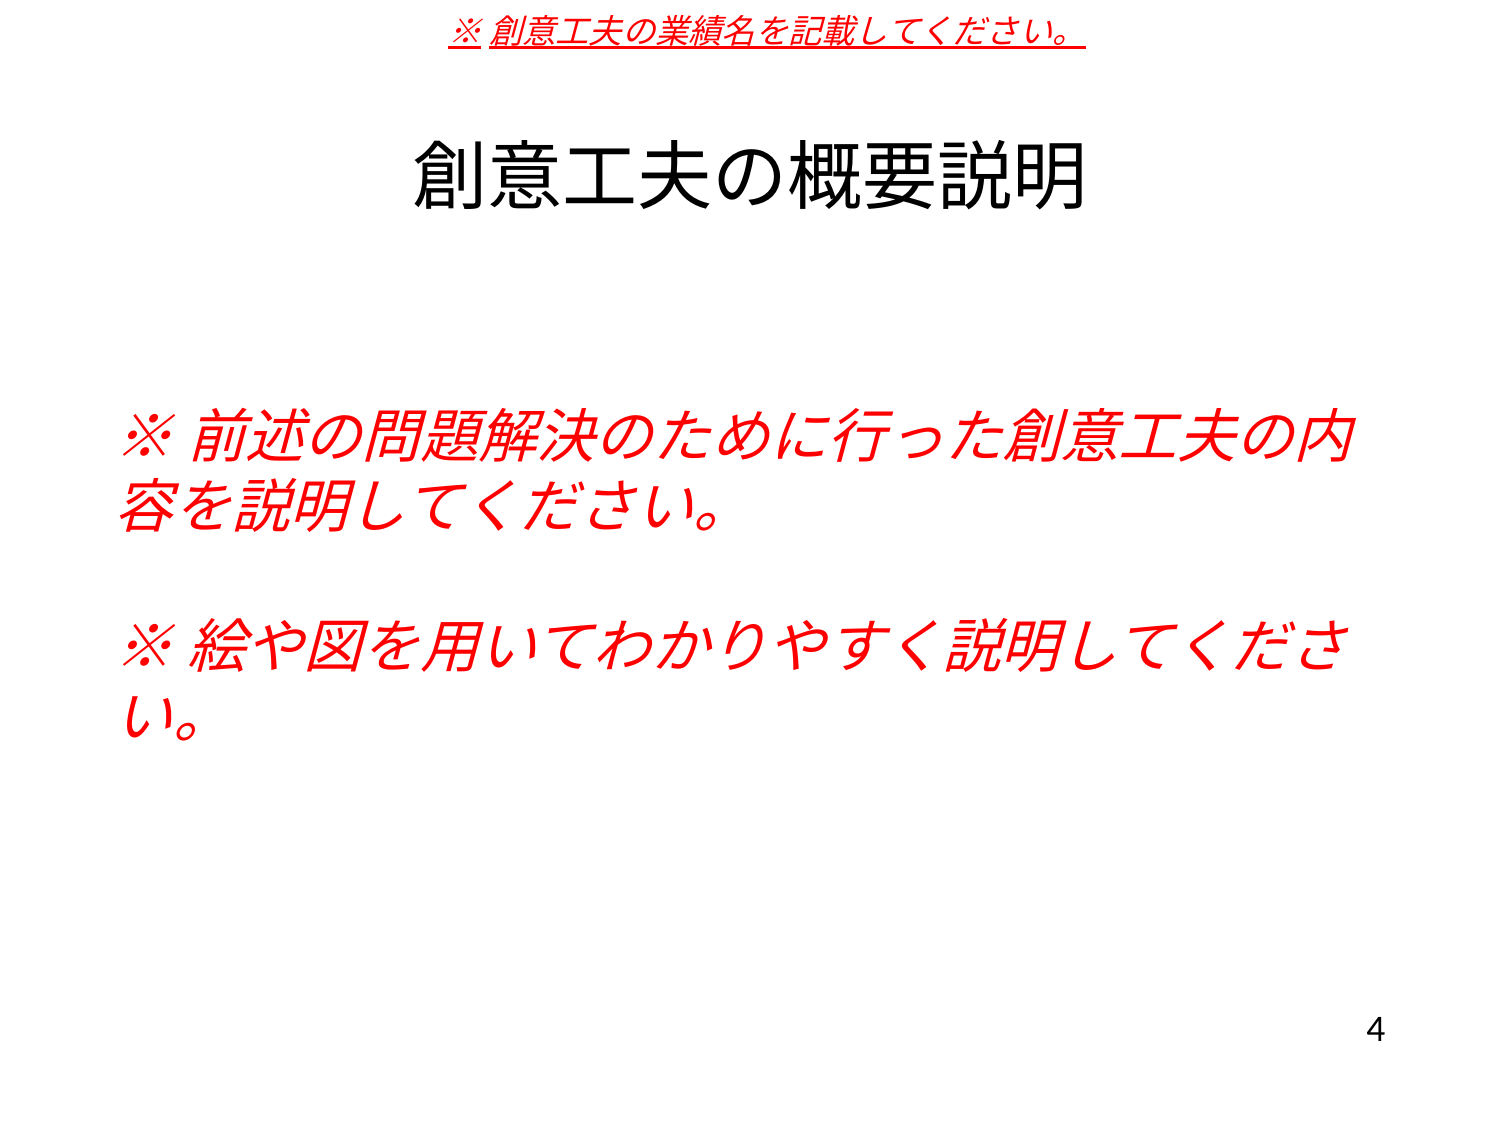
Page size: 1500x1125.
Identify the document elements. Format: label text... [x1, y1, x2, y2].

text_box 4 [1327, 986, 1425, 1067]
title 創意工夫の概要説明 [75, 79, 1425, 268]
text_box ※前述の問題解決のために行った創意工夫の内容を説明してください。 ※絵や図を用いてわかりやすく説明してください。 [98, 390, 1402, 973]
text_box ※創意工夫の業績名を記載してください。 [416, 0, 1085, 62]
